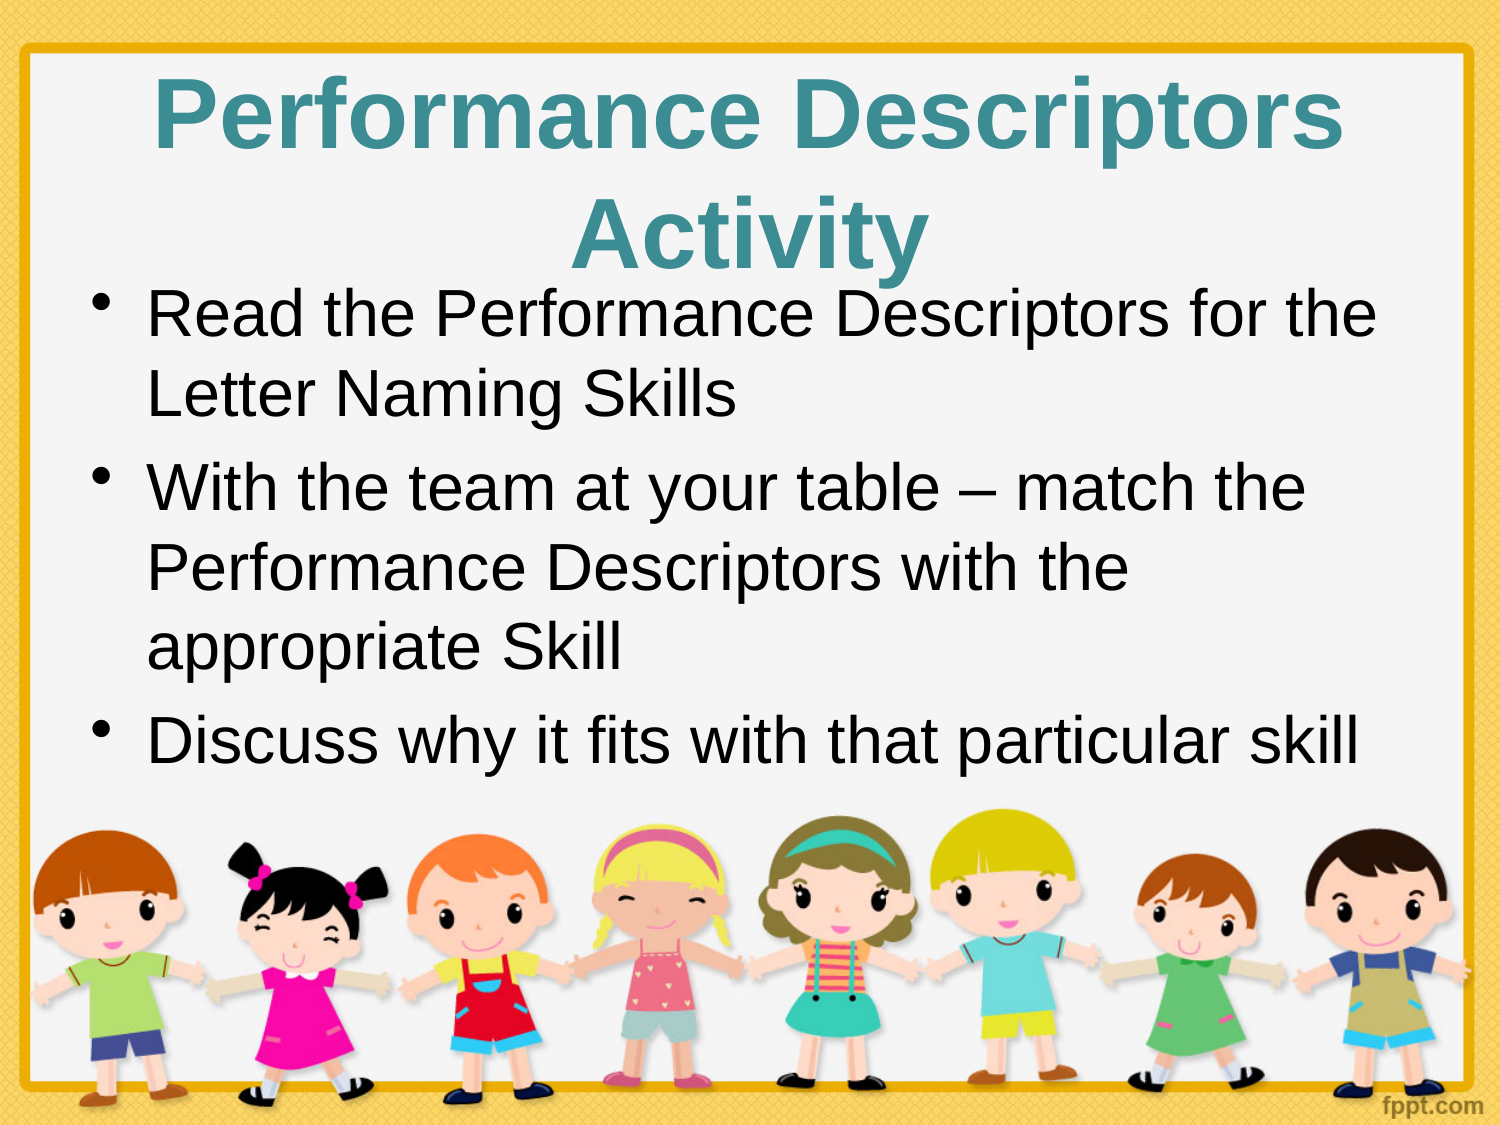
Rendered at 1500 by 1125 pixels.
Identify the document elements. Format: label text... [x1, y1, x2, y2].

text_box Performance Descriptors Activity [74, 75, 1425, 263]
list Read the Performance Descriptors for the Letter Naming Skills With the team at your table – match the Performance Descriptors with the appropriate Skill Discuss why it fits with that particular skill [75, 263, 1425, 1005]
picture [0, 0, 1500, 1125]
